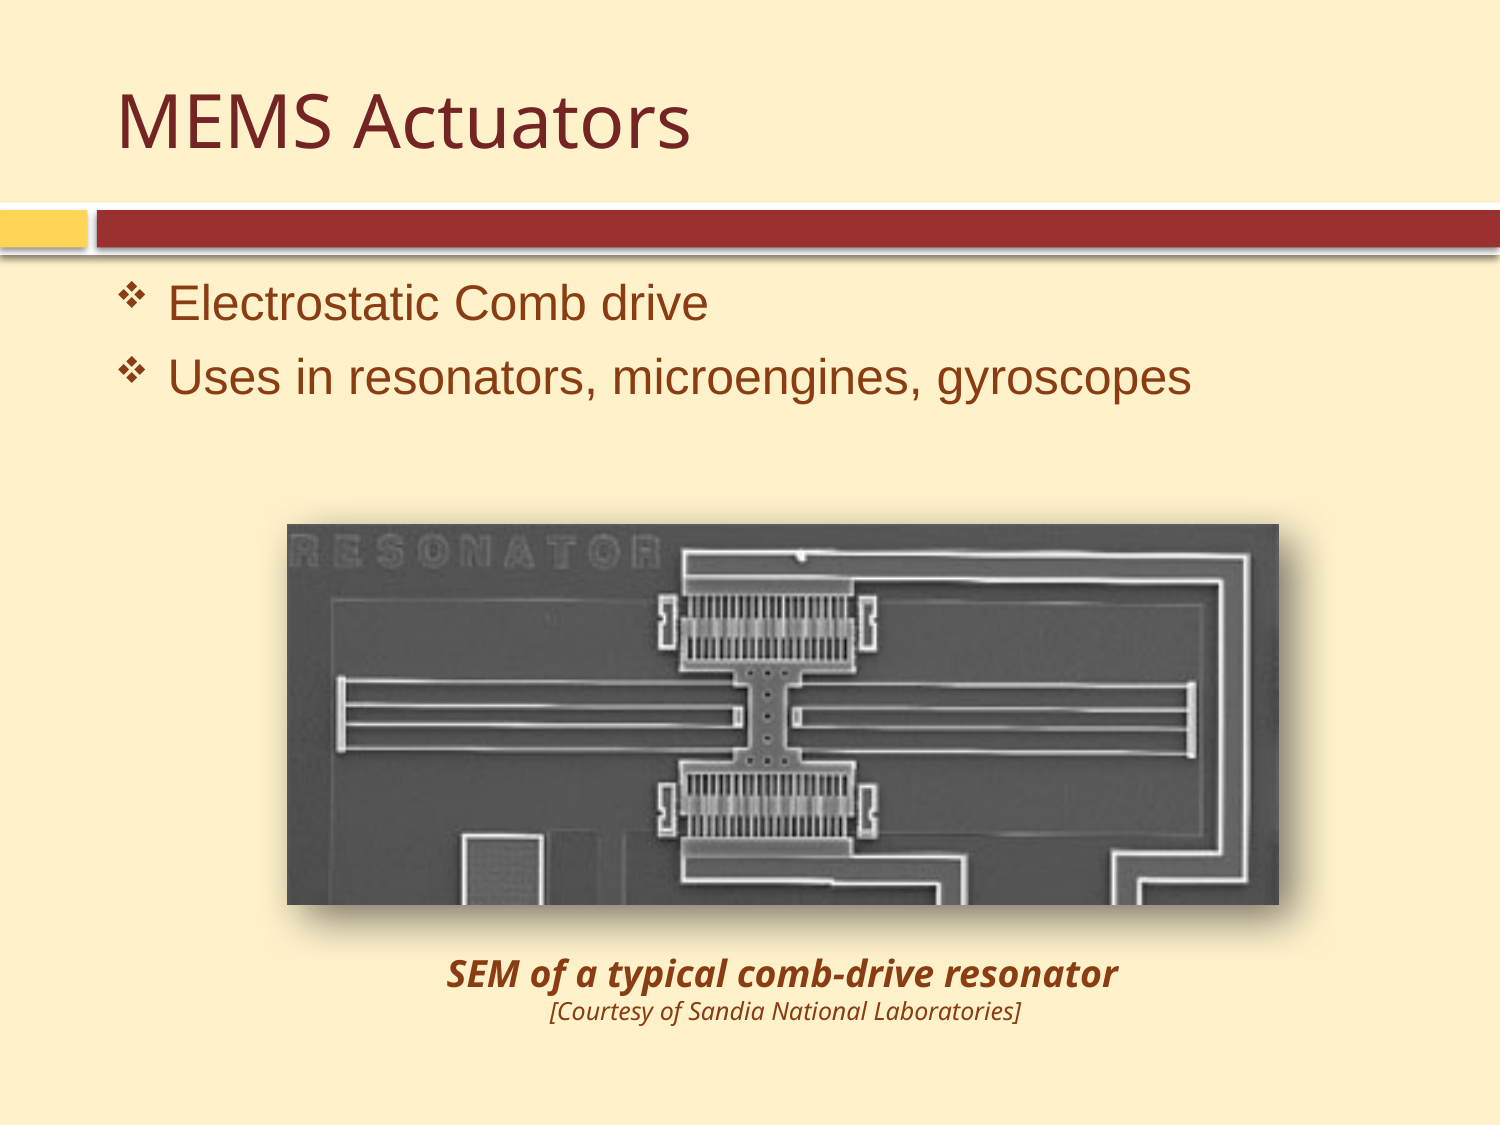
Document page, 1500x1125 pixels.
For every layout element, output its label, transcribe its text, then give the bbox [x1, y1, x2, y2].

picture [286, 523, 1279, 905]
text_box SEM of a typical comb-drive resonator [Courtesy of Sandia National Laboratories] [367, 952, 1198, 1033]
title MEMS Actuators [100, 37, 1438, 200]
list Electrostatic Comb drive Uses in resonators, microengines, gyroscopes [100, 262, 1452, 571]
